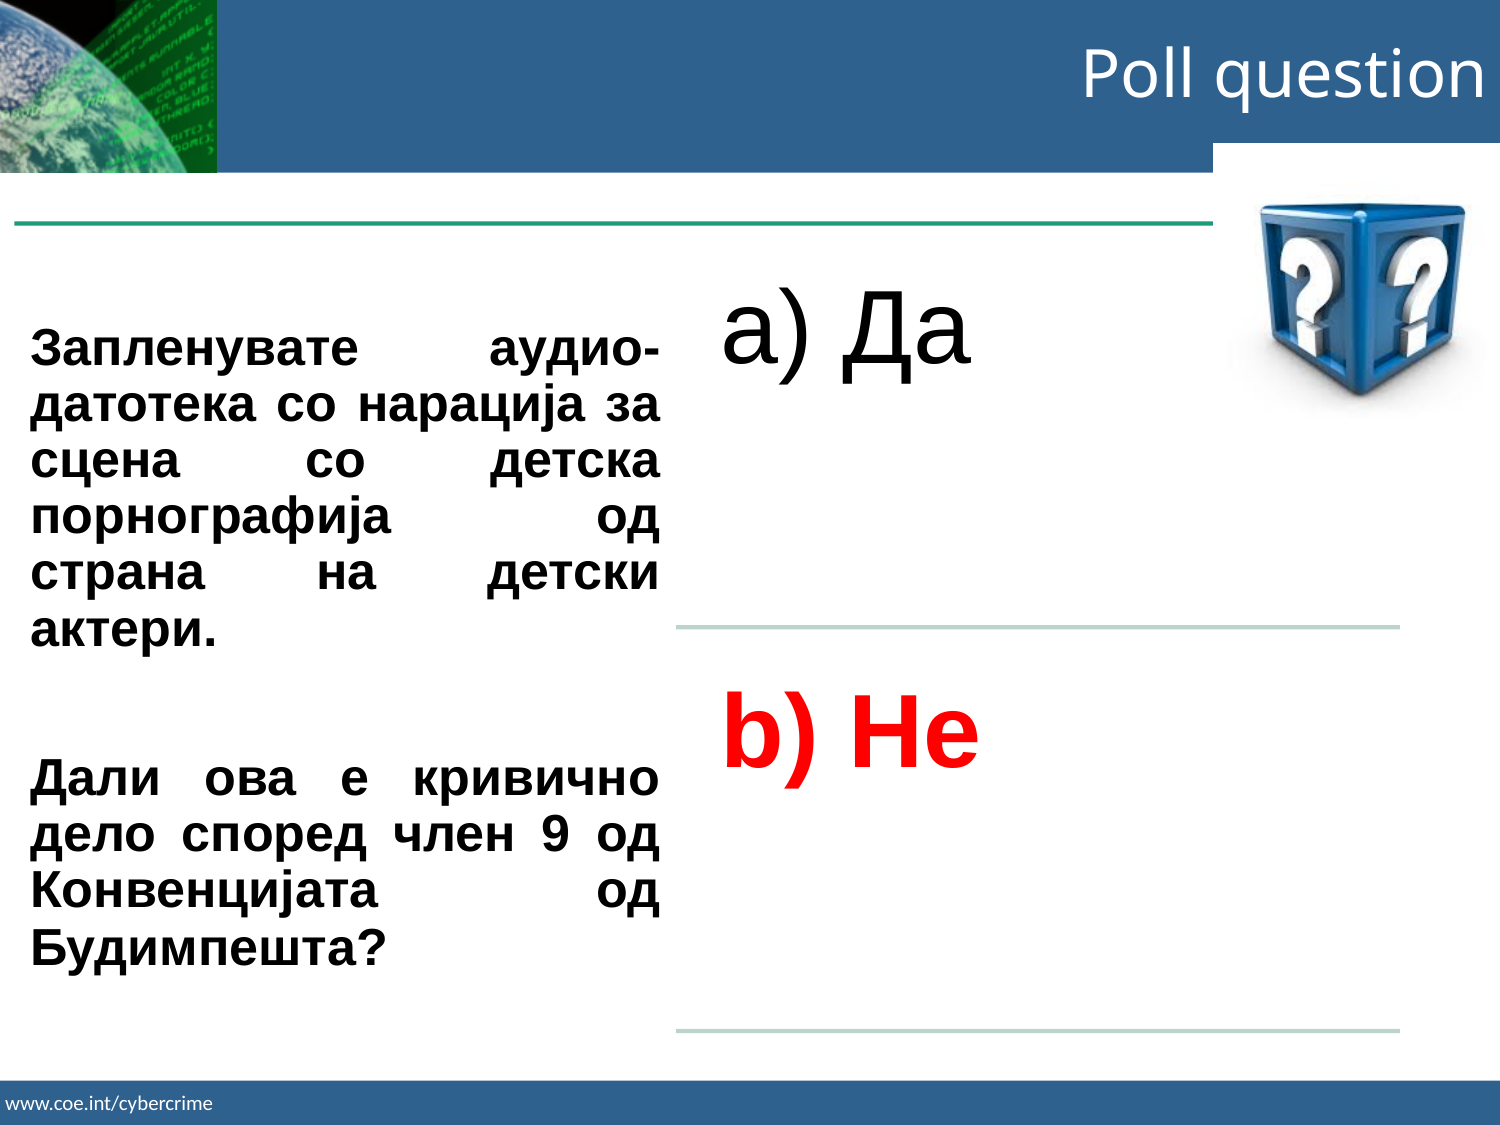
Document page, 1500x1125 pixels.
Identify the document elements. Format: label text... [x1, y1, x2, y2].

picture [0, 1, 217, 173]
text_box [14, 222, 1402, 1053]
text_box Poll question [250, 23, 1500, 119]
picture [1212, 142, 1500, 434]
